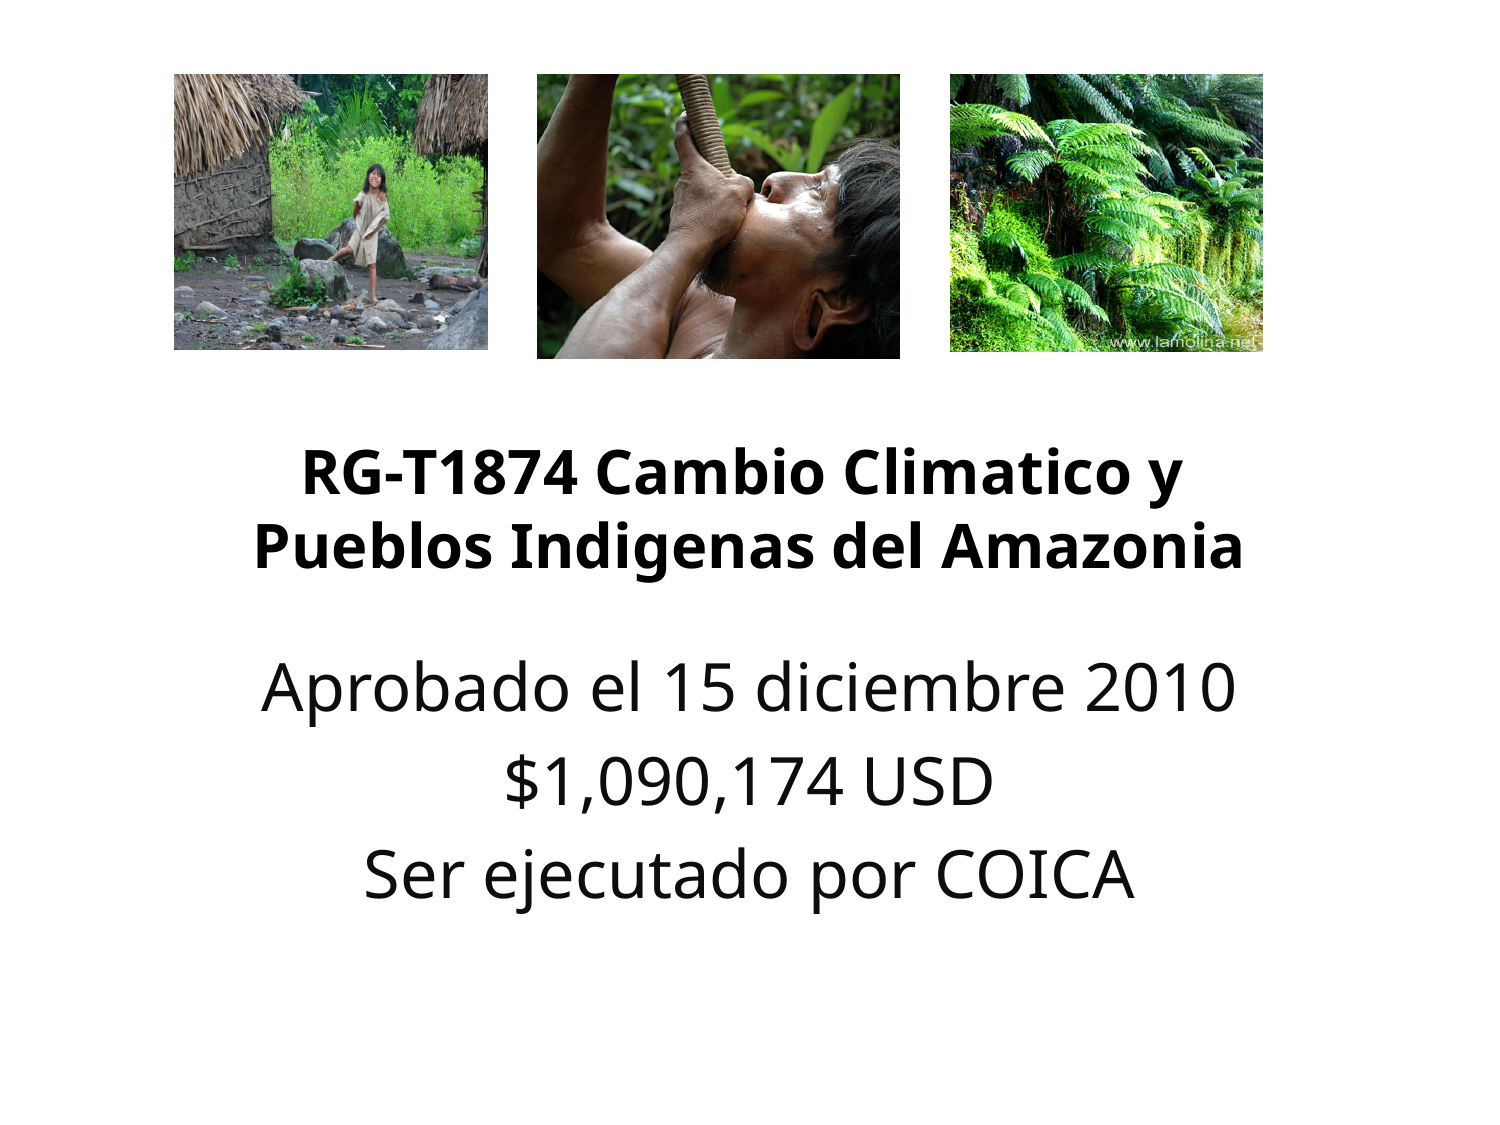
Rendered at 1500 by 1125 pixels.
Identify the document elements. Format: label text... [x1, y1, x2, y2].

picture [537, 74, 901, 359]
picture [174, 74, 488, 350]
subtitle Aprobado el 15 diciembre 2010 $1,090,174 USD Ser ejecutado por COICA [225, 637, 1275, 925]
title RG-T1874 Cambio Climatico y Pueblos Indigenas del Amazonia [112, 349, 1388, 591]
picture [949, 74, 1263, 353]
